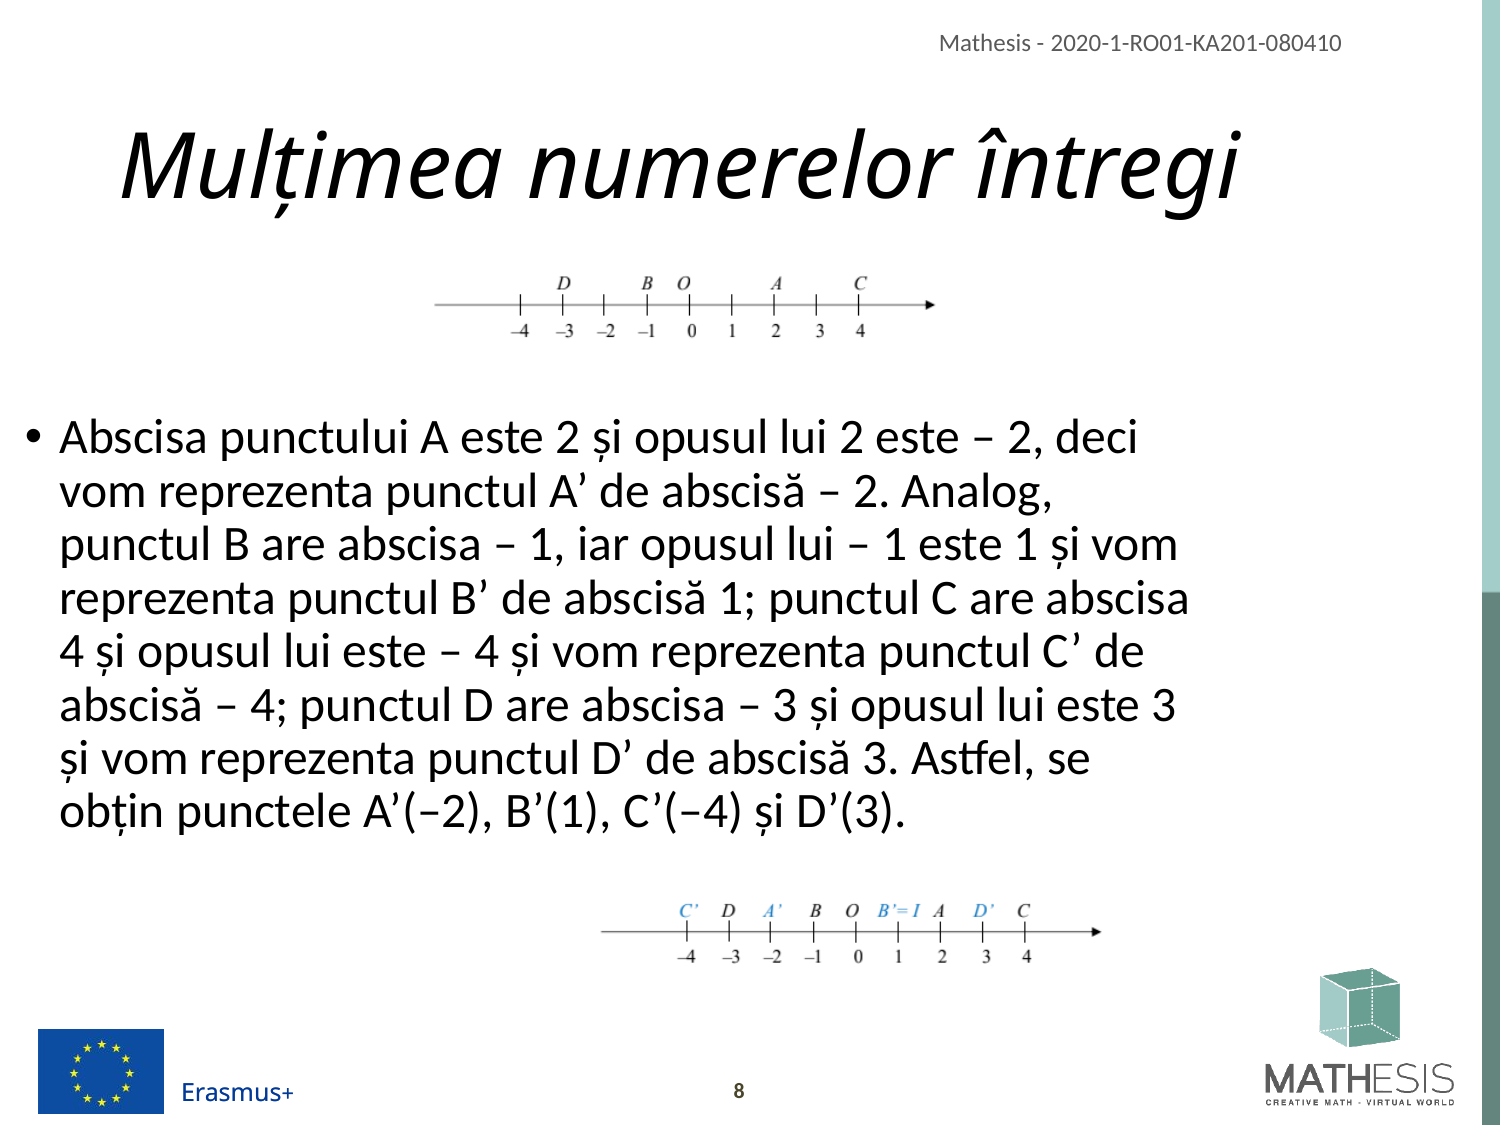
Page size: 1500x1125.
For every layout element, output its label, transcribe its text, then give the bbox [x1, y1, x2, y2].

list Abscisa punctului A este 2 și opusul lui 2 este – 2, deci vom reprezenta punctul A’ de abscisă – 2. Analog, punctul B are abscisa – 1, iar opusul lui – 1 este 1 și vom reprezenta punctul B’ de abscisă 1; punctul C are abscisa 4 și opusul lui este – 4 și vom reprezenta punctul C’ de abscisă – 4; punctul D are abscisa – 3 și opusul lui este 3 și vom reprezenta punctul D’ de abscisă 3. Astfel, se obțin punctele A’(–2), B’(1), C’(–4) și D’(3). [10, 403, 1215, 882]
picture [426, 267, 959, 349]
picture [38, 1029, 164, 1114]
picture [592, 897, 1110, 971]
title Mulțimea numerelor întregi [103, 59, 1397, 278]
